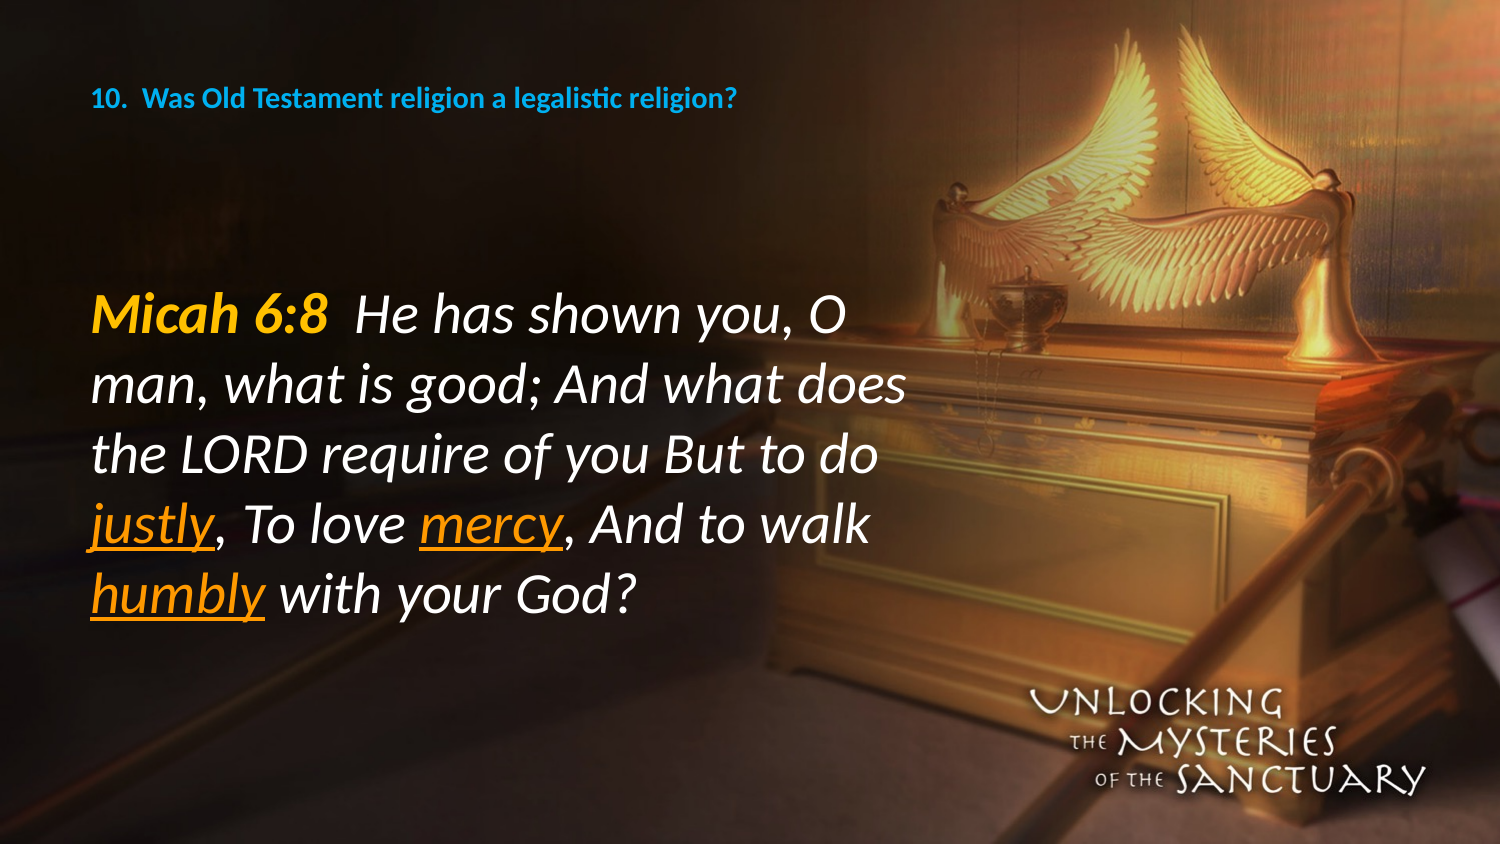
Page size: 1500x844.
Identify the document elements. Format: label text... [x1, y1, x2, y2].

picture [0, 0, 1500, 844]
title 10. Was Old Testament religion a legalistic religion? [75, 33, 1425, 175]
list Micah 6:8 He has shown you, O man, what is good; And what does the LORD require of you But to do justly, To love mercy, And to walk humbly with your God? [75, 267, 968, 754]
